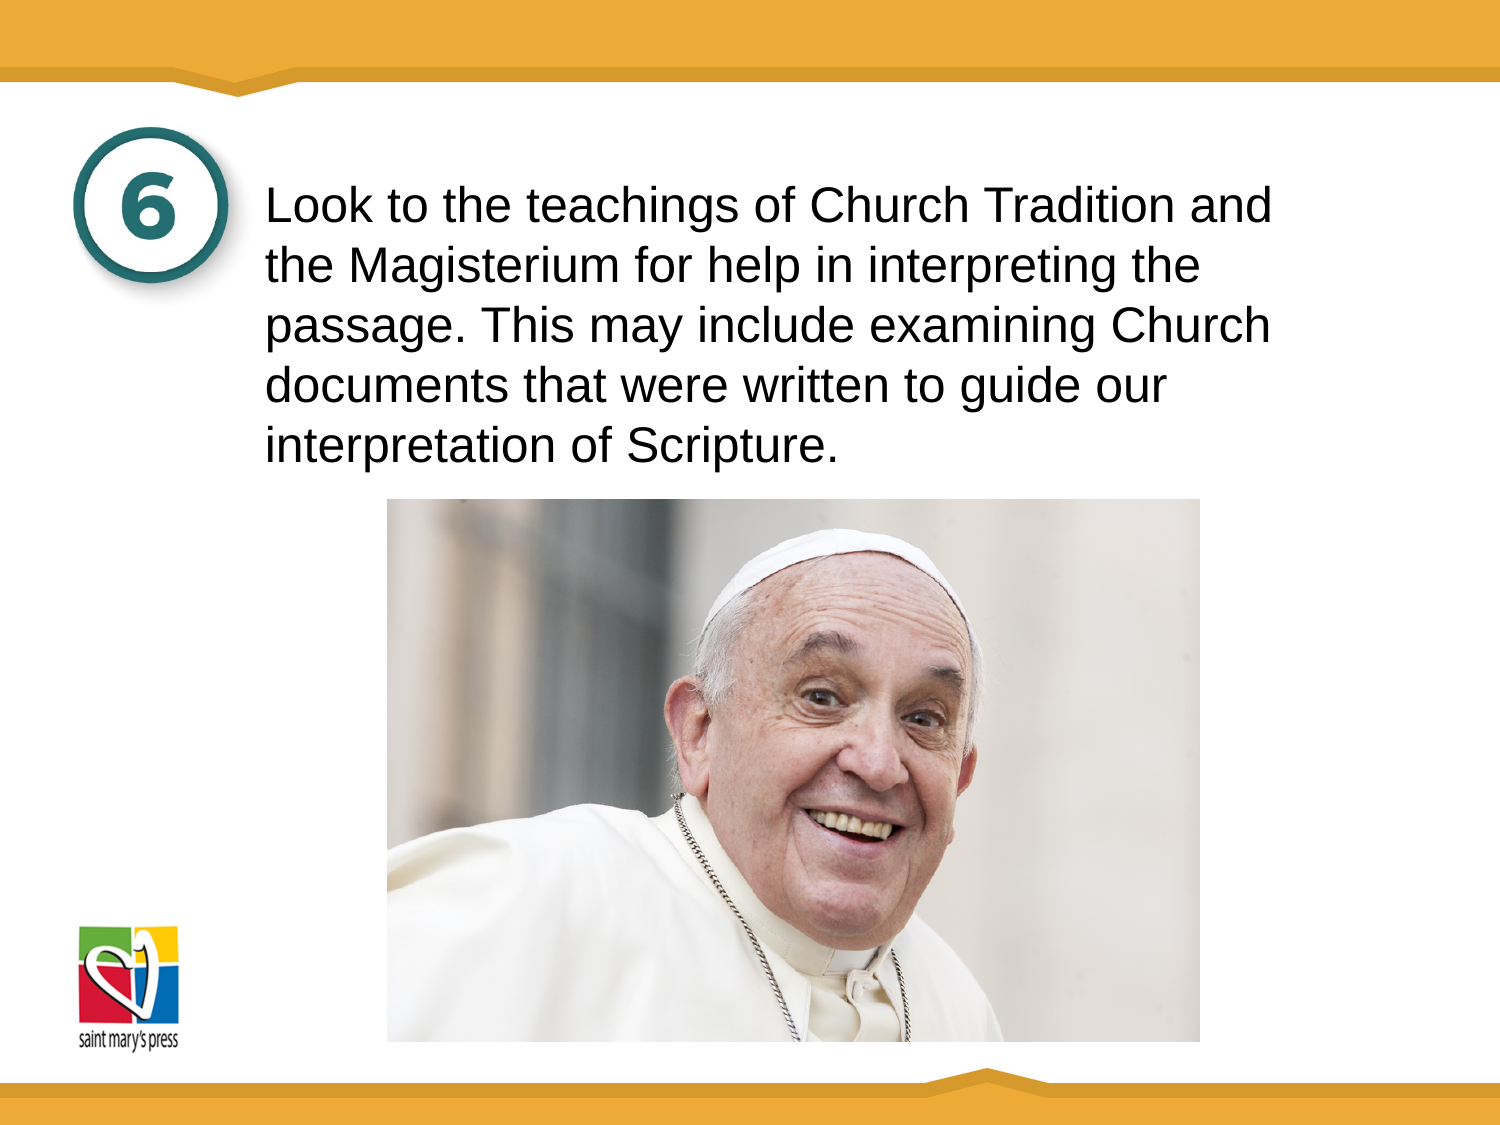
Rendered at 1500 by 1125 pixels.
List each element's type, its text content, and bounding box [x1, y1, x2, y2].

title Look to the teachings of Church Tradition and the Magisterium for help in interpreting the passage. This may include examining Church documents that were written to guide our interpretation of Scripture. [249, 237, 1364, 588]
picture [0, 0, 1500, 1125]
